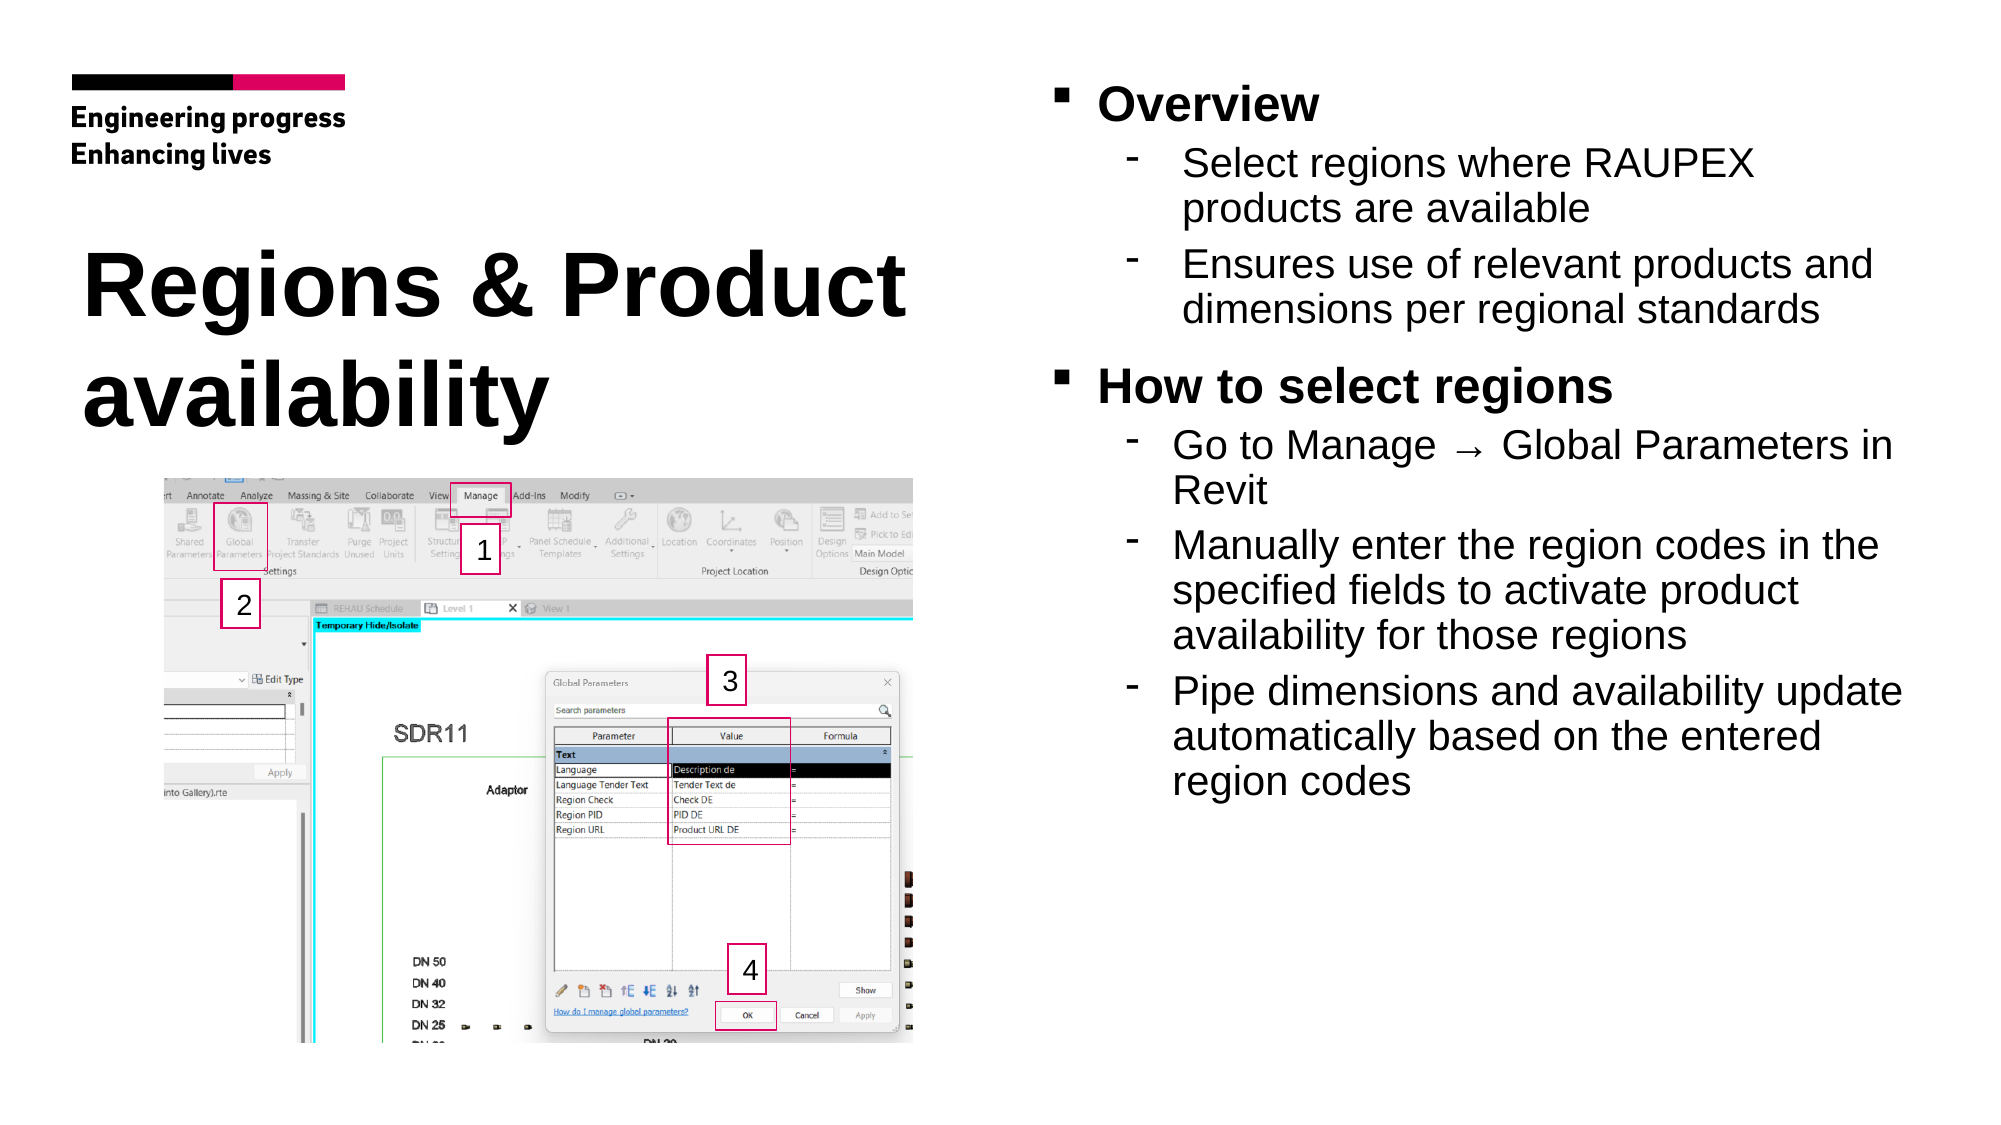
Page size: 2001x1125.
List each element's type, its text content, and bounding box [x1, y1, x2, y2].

title Regions & Product availability [82, 224, 975, 545]
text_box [163, 473, 913, 1043]
picture [72, 74, 345, 171]
list Overview Select regions where RAUPEX products are available Ensures use of relevant products and dimensions per regional standards How to select regions Go to Manage → Global Parameters in Revit Manually enter the region codes in the specified fields to activate product availability for those regions Pipe dimensions and availability update automatically based on the entered region codes [1050, 71, 1943, 1018]
